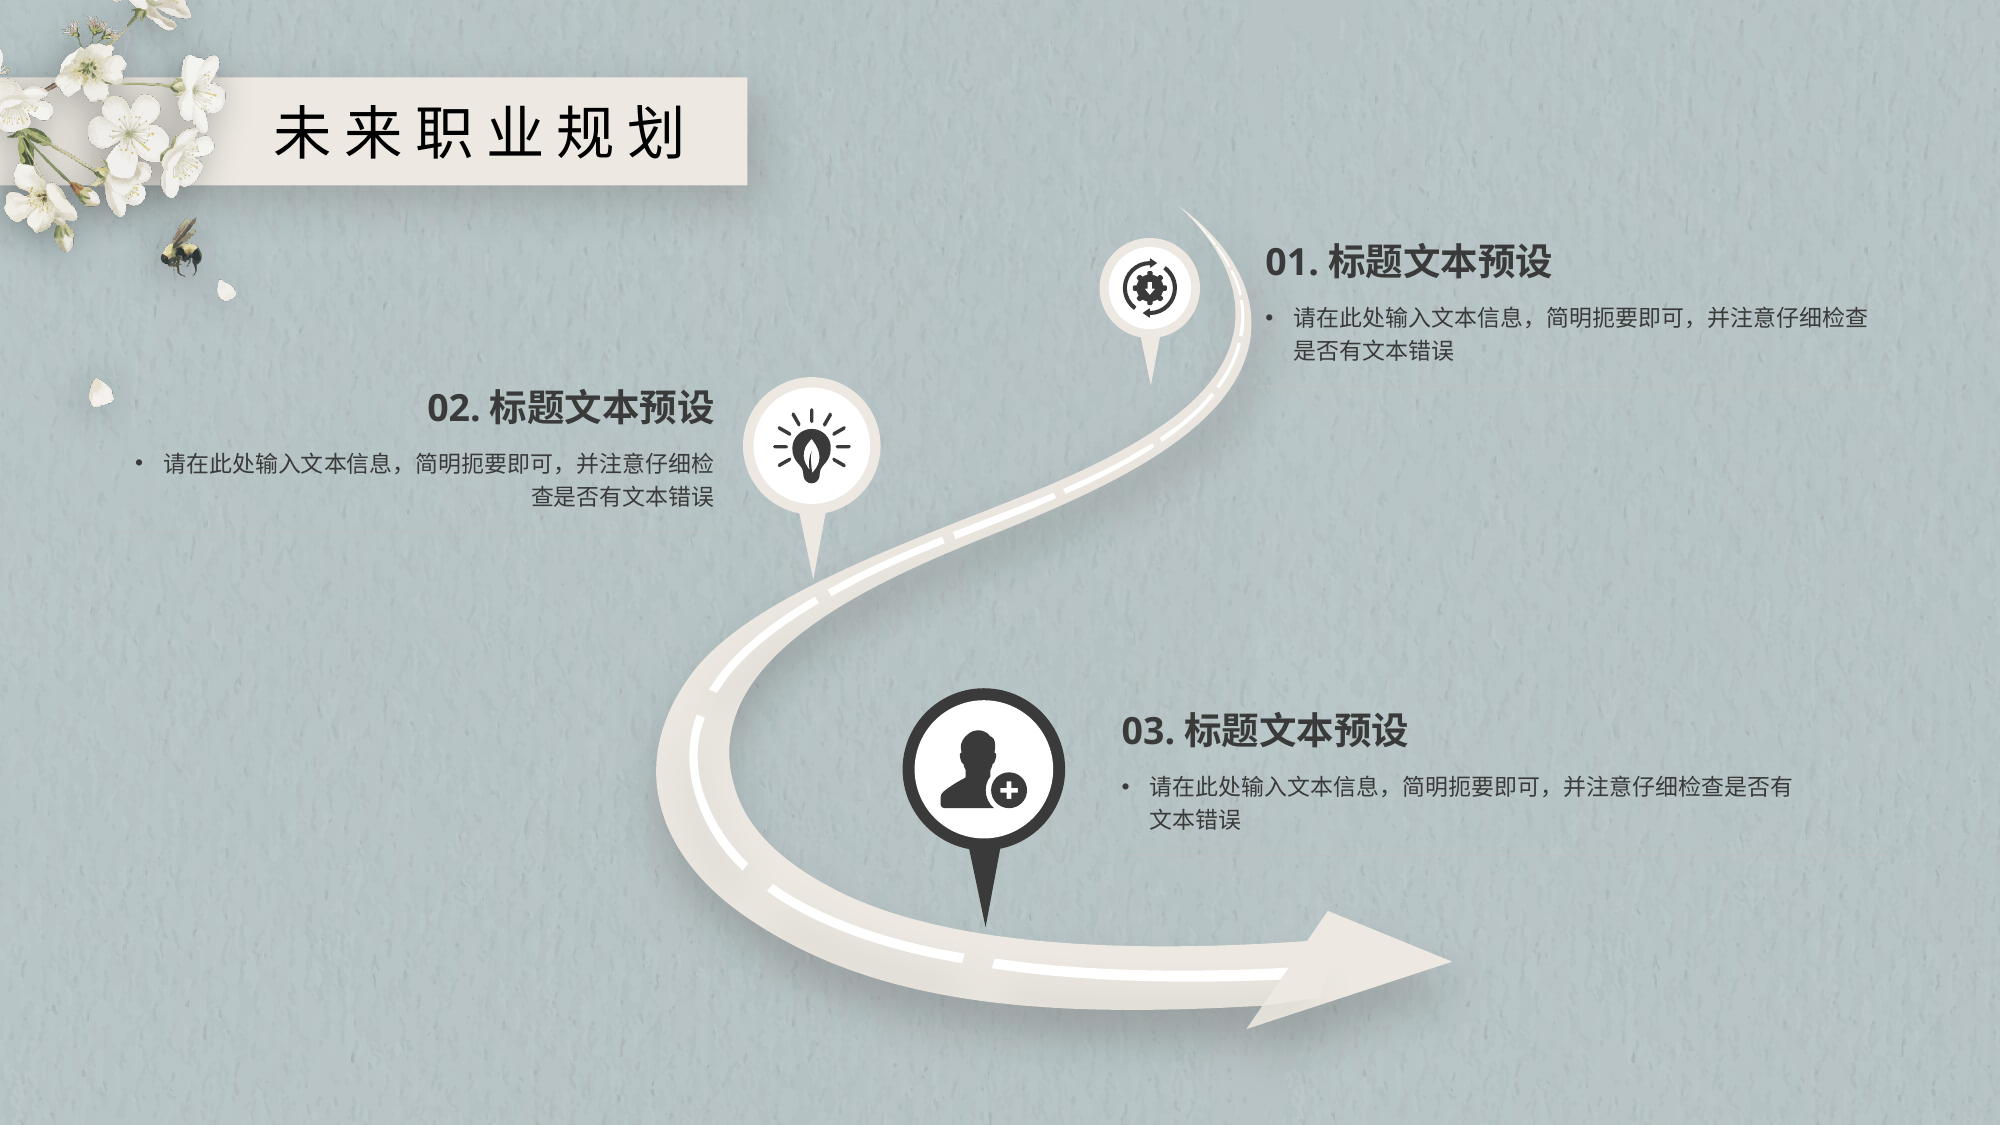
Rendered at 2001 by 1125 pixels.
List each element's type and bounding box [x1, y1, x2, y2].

text_box [902, 688, 1066, 851]
text_box [0, 0, 748, 429]
text_box [108, 372, 730, 520]
text_box [742, 377, 881, 515]
picture [0, 0, 2000, 1125]
text_box [656, 205, 1453, 1030]
text_box [1106, 695, 1888, 843]
text_box [1250, 227, 1888, 374]
text_box [1099, 237, 1201, 339]
